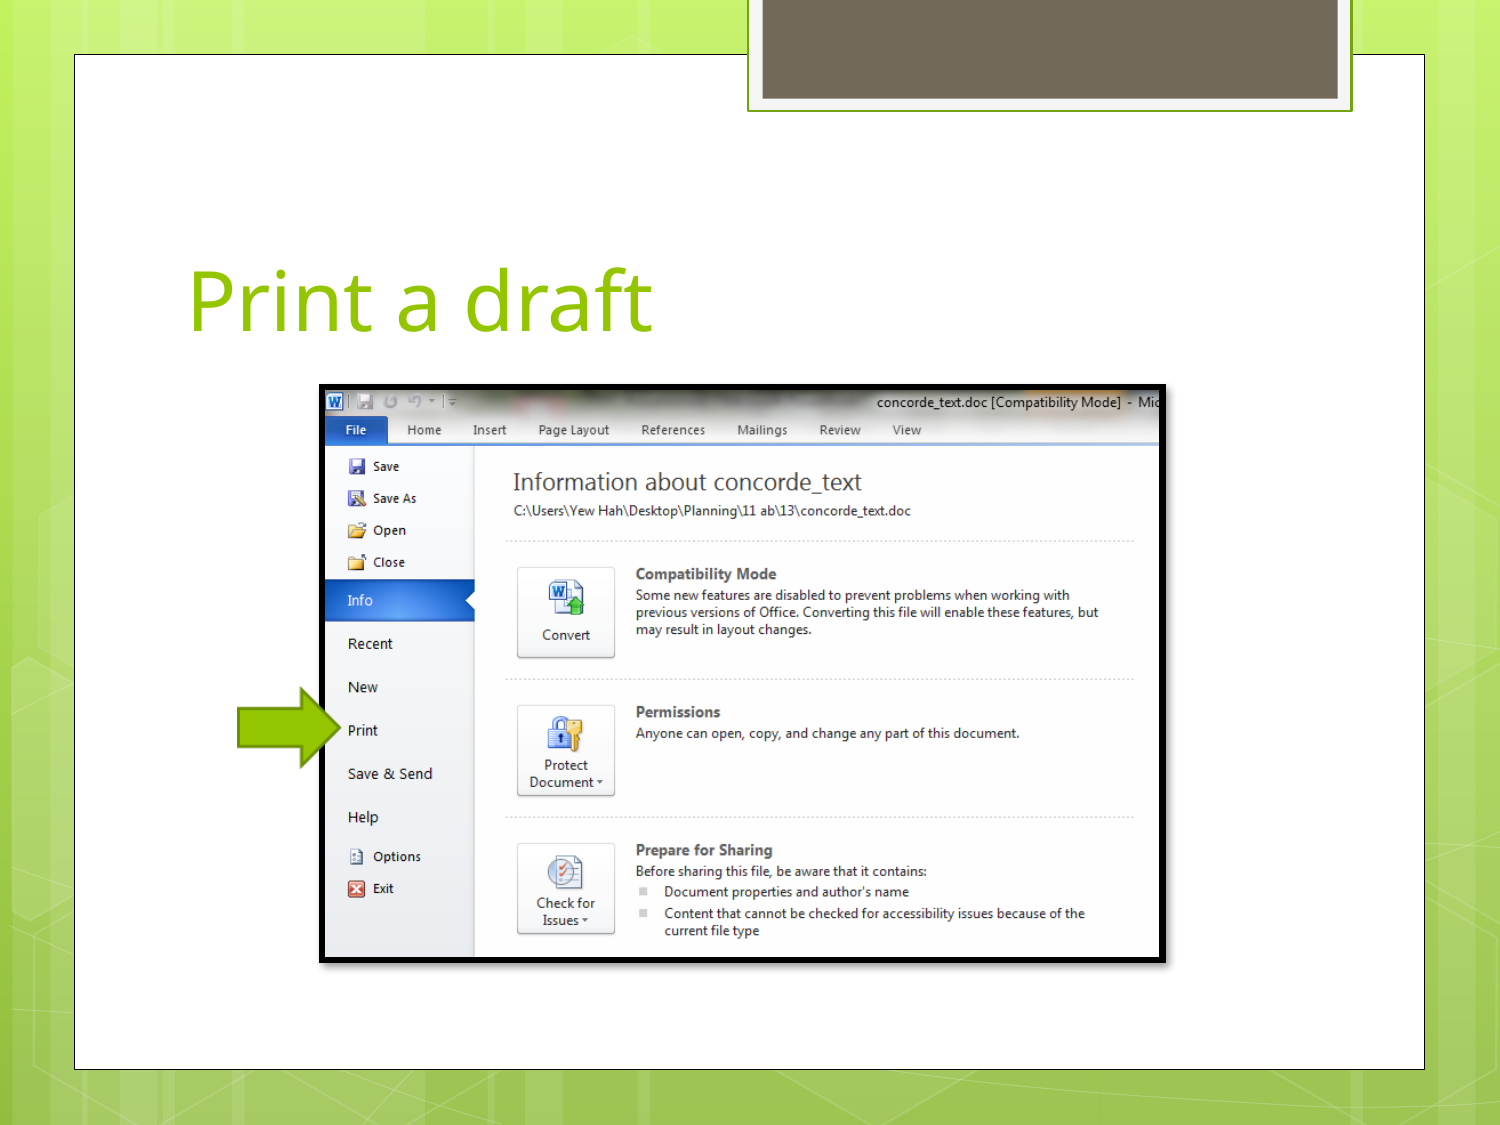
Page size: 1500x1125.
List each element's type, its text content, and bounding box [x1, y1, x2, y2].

picture [237, 390, 1160, 958]
title Print a draft [171, 168, 1324, 357]
